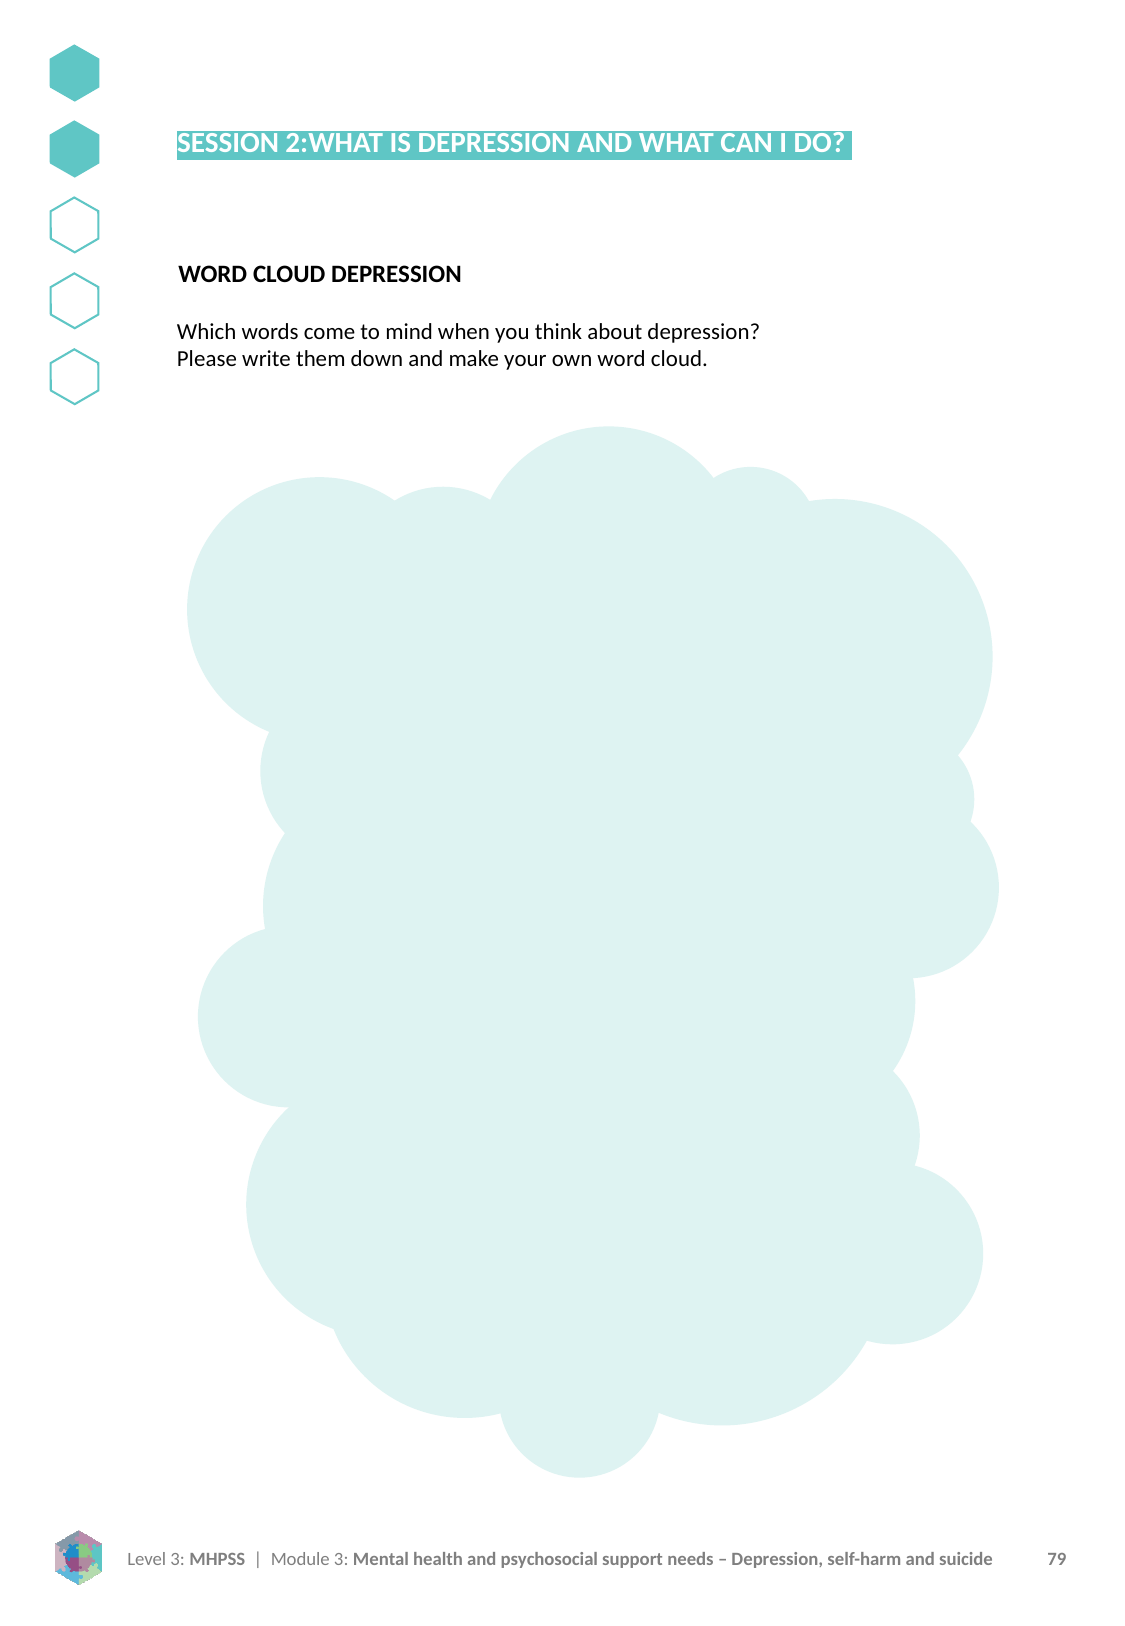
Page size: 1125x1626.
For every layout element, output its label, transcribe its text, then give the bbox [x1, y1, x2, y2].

text_box Which words come to mind when you think about depression? Please write them down and make your own word cloud. [162, 301, 1024, 391]
text_box [50, 45, 99, 101]
text_box WORD CLOUD DEPRESSION [163, 250, 929, 296]
text_box [50, 197, 99, 253]
text_box [50, 121, 99, 177]
text_box [50, 273, 99, 329]
text_box [50, 349, 99, 405]
text_box SESSION 2:WHAT IS DEPRESSION AND WHAT CAN I DO? [162, 116, 1024, 167]
picture [55, 1530, 102, 1585]
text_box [186, 426, 1000, 1478]
